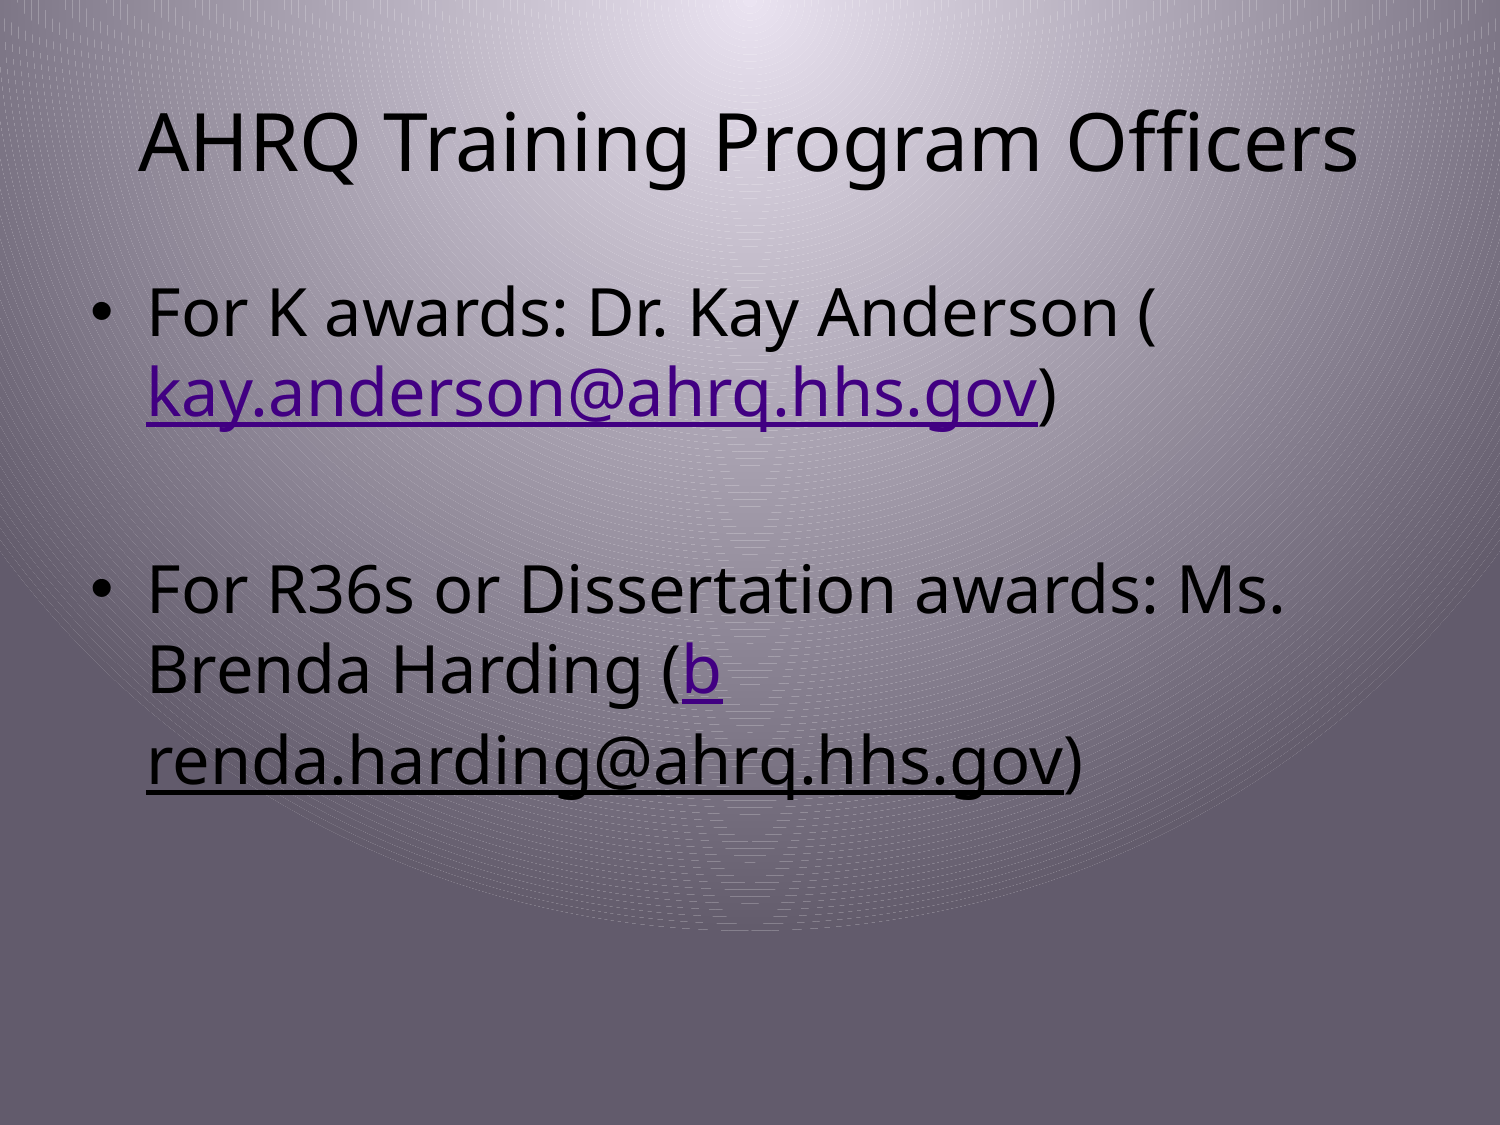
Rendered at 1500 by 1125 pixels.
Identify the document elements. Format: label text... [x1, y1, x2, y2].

list For K awards: Dr. Kay Anderson (kay.anderson@ahrq.hhs.gov) For R36s or Dissertation awards: Ms. Brenda Harding (brenda.harding@ahrq.hhs.gov) [75, 262, 1425, 1005]
title AHRQ Training Program Officers [75, 45, 1425, 233]
